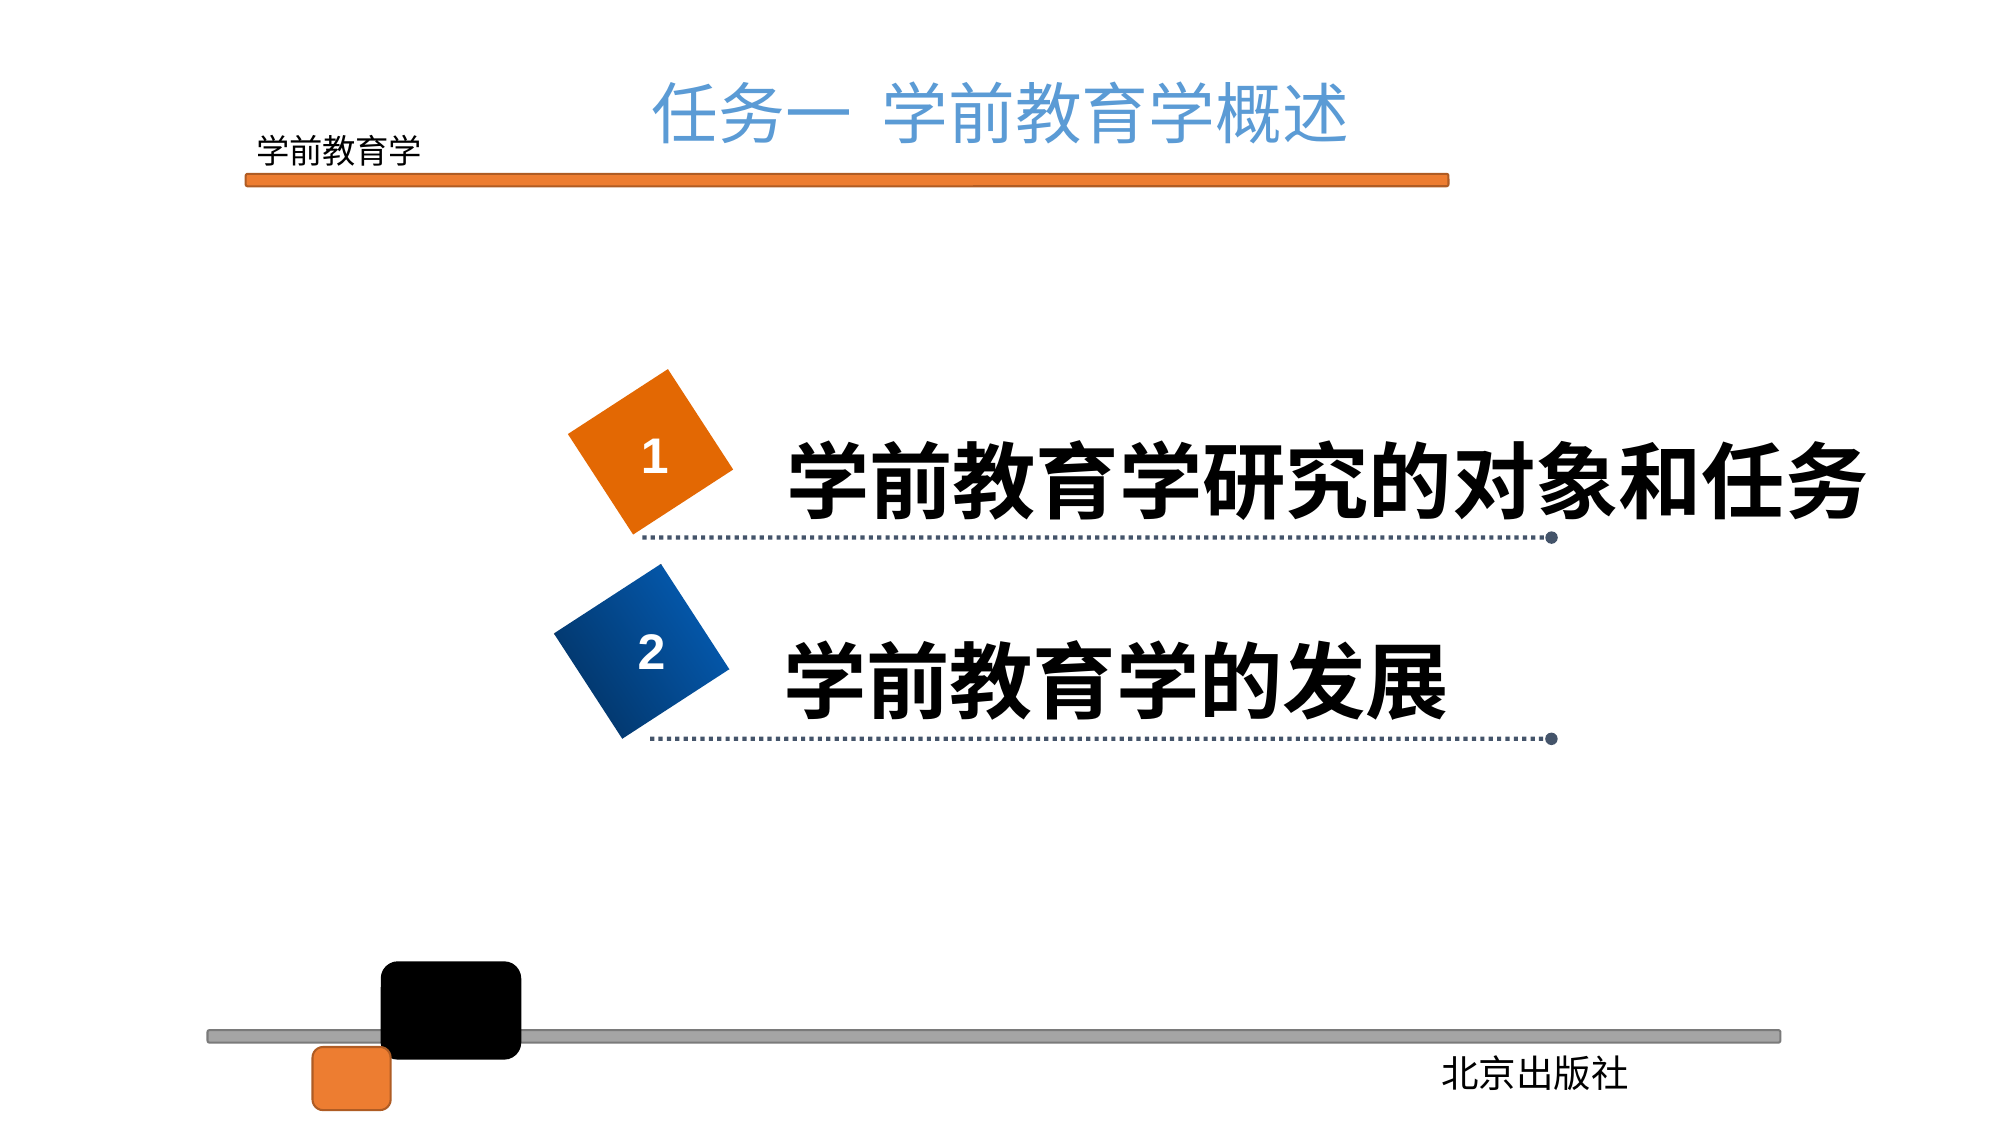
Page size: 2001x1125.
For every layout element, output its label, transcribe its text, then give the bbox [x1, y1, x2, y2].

text_box 学前教育学的发展 [768, 621, 1465, 737]
text_box 学前教育学研究的对象和任务 [771, 421, 1884, 537]
text_box [1543, 531, 1558, 544]
text_box [553, 563, 730, 739]
text_box 任务一 学前教育学概述 [636, 64, 1365, 160]
text_box 1 [625, 416, 684, 491]
text_box 2 [622, 611, 681, 687]
text_box [567, 369, 734, 535]
text_box [1544, 732, 1558, 746]
